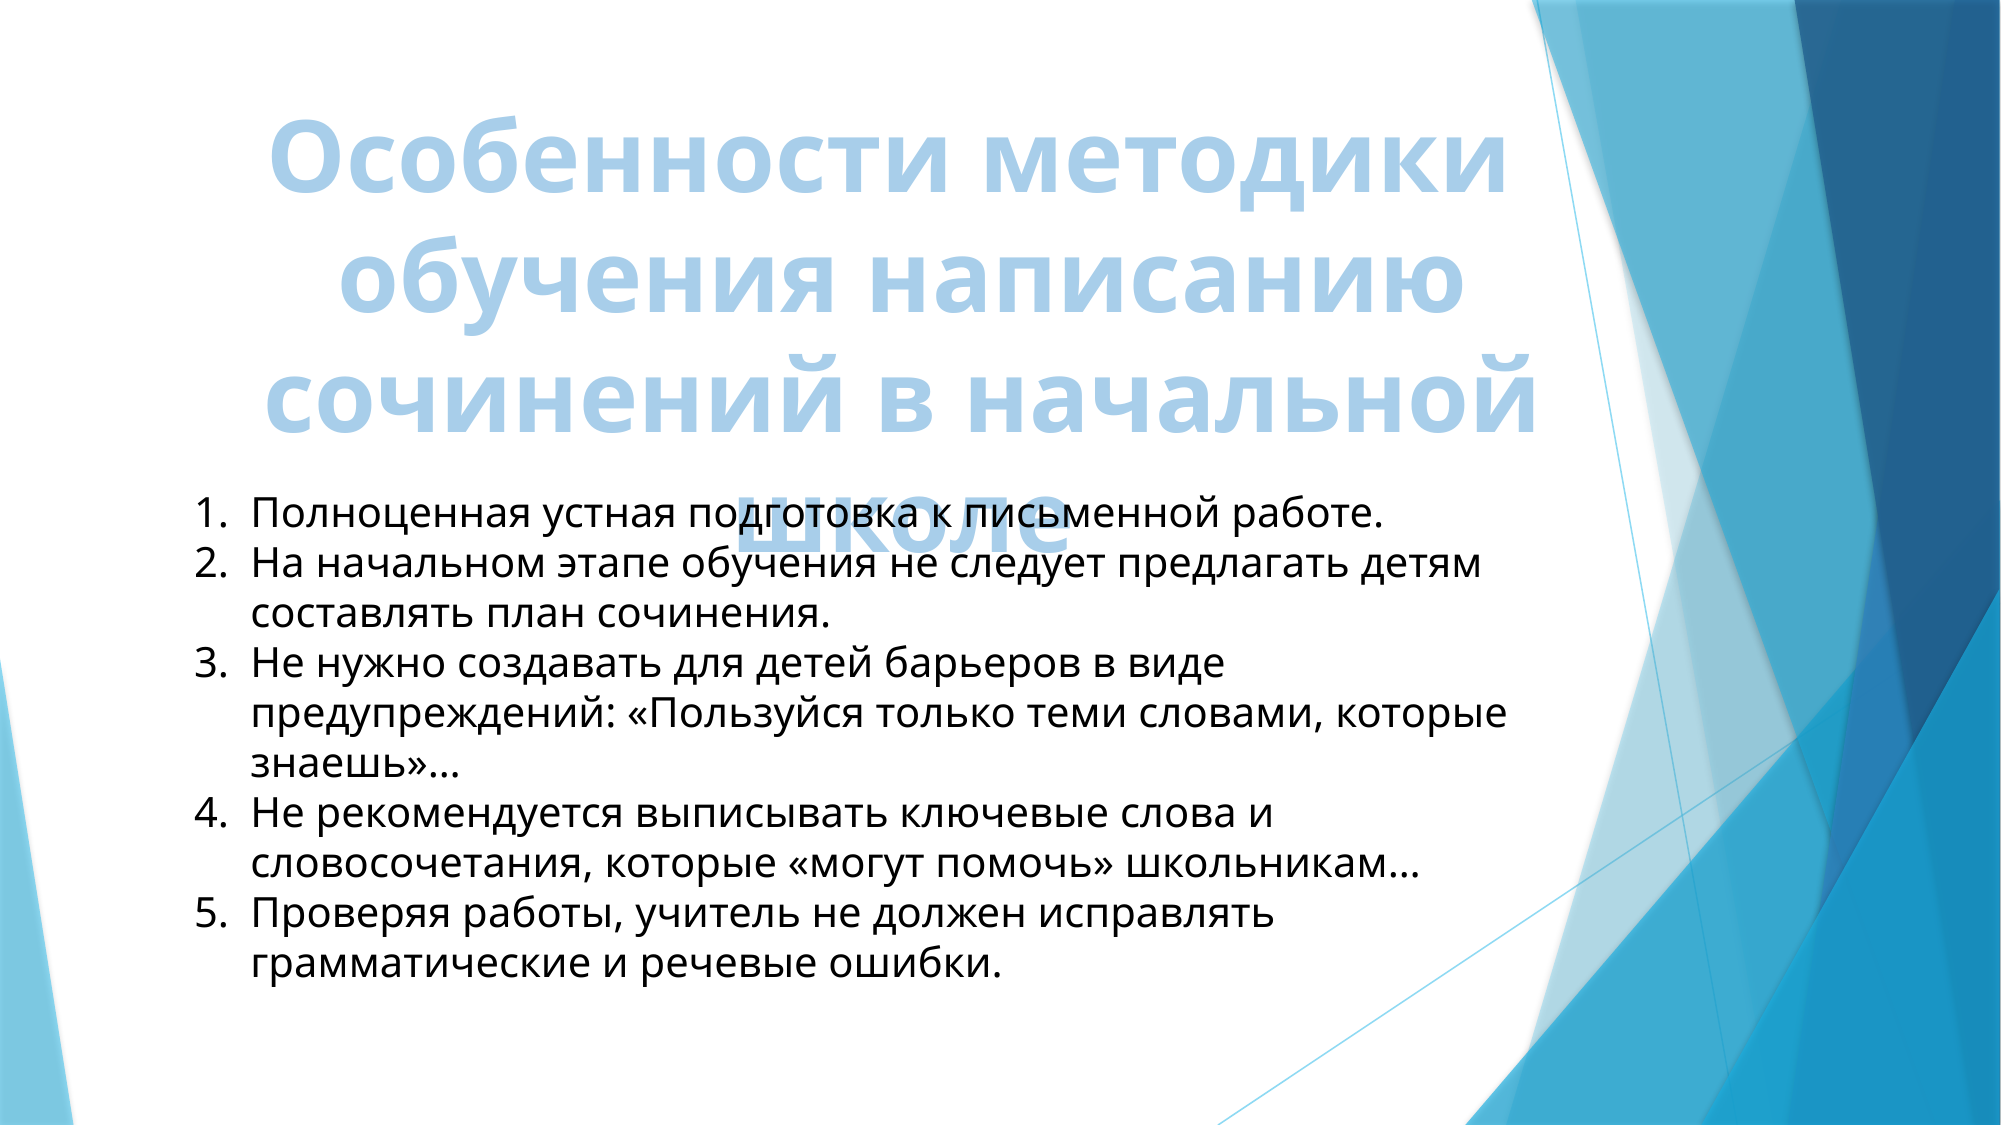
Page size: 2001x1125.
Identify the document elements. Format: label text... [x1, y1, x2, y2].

text_box Особенности методики обучения написанию сочинений в начальной школе [73, 84, 1733, 580]
text_box Полноценная устная подготовка к письменной работе. На начальном этапе обучения не следует предлагать детям составлять план сочинения. Не нужно создавать для детей барьеров в виде предупреждений: «Пользуйся только теми словами, которые знаешь»… Не рекомендуется выписывать ключевые слова и словосочетания, которые «могут помочь» школьникам… Проверяя работы, учитель не должен исправлять грамматические и речевые ошибки. [179, 478, 1541, 1039]
